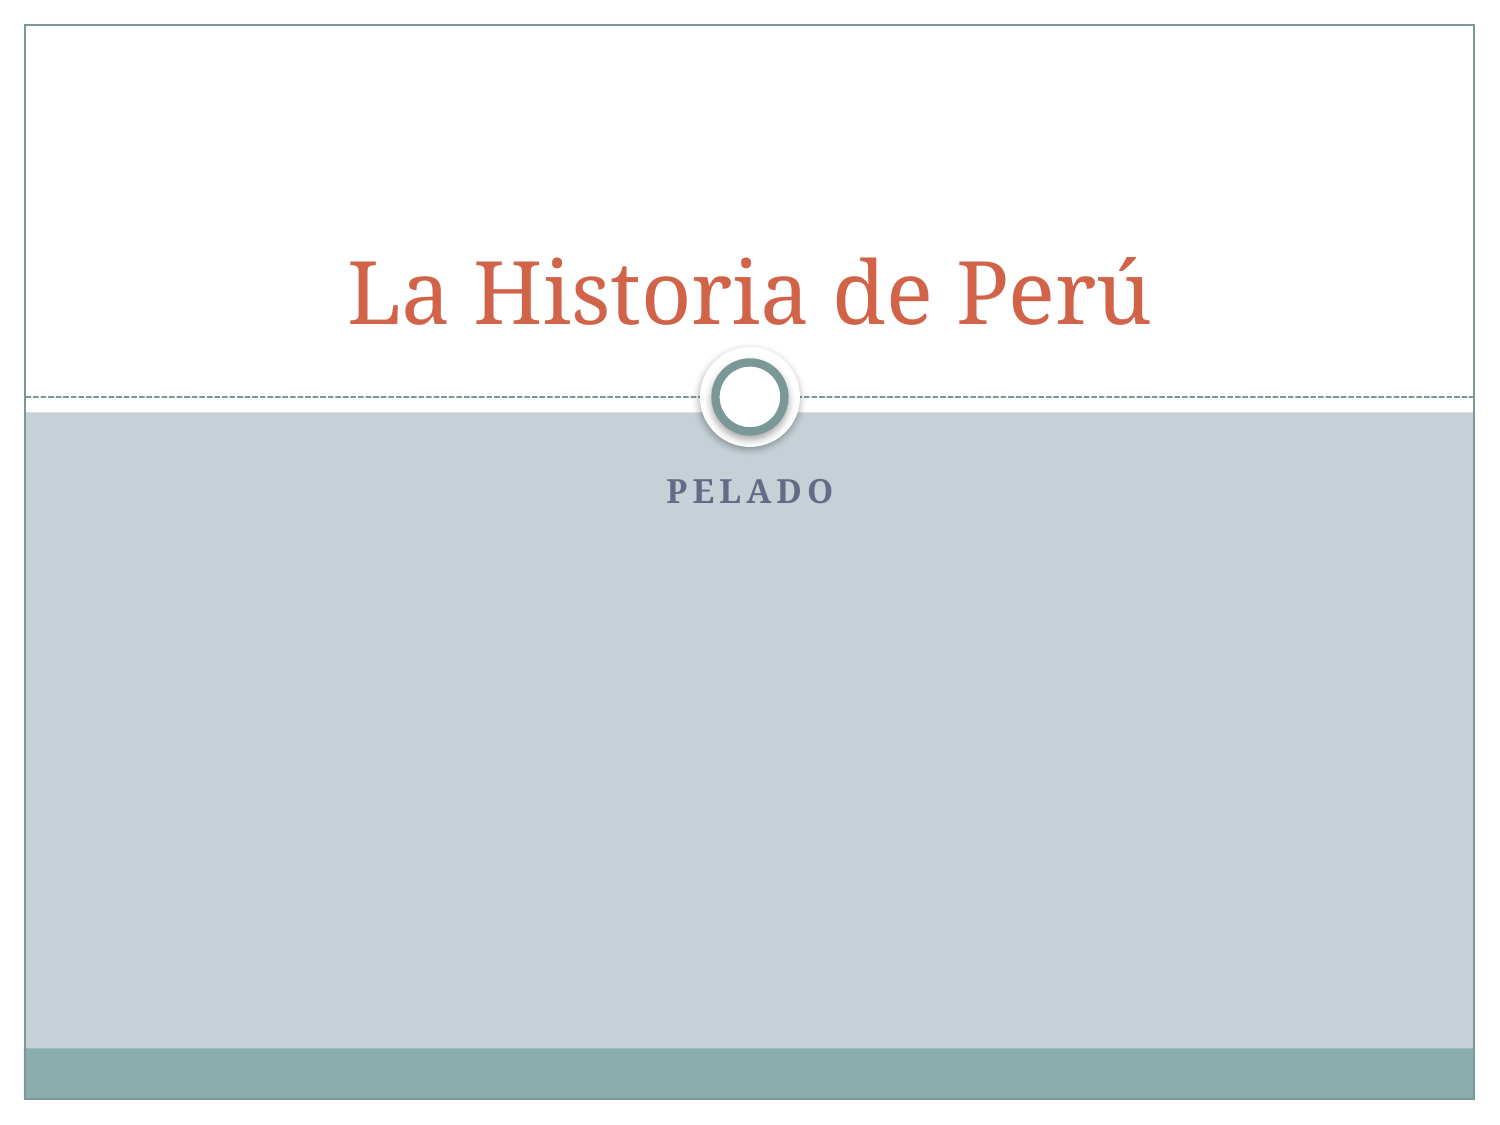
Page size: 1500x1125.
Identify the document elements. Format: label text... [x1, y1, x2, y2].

title La Historia de Perú [112, 62, 1388, 350]
subtitle Pelado [225, 462, 1275, 750]
